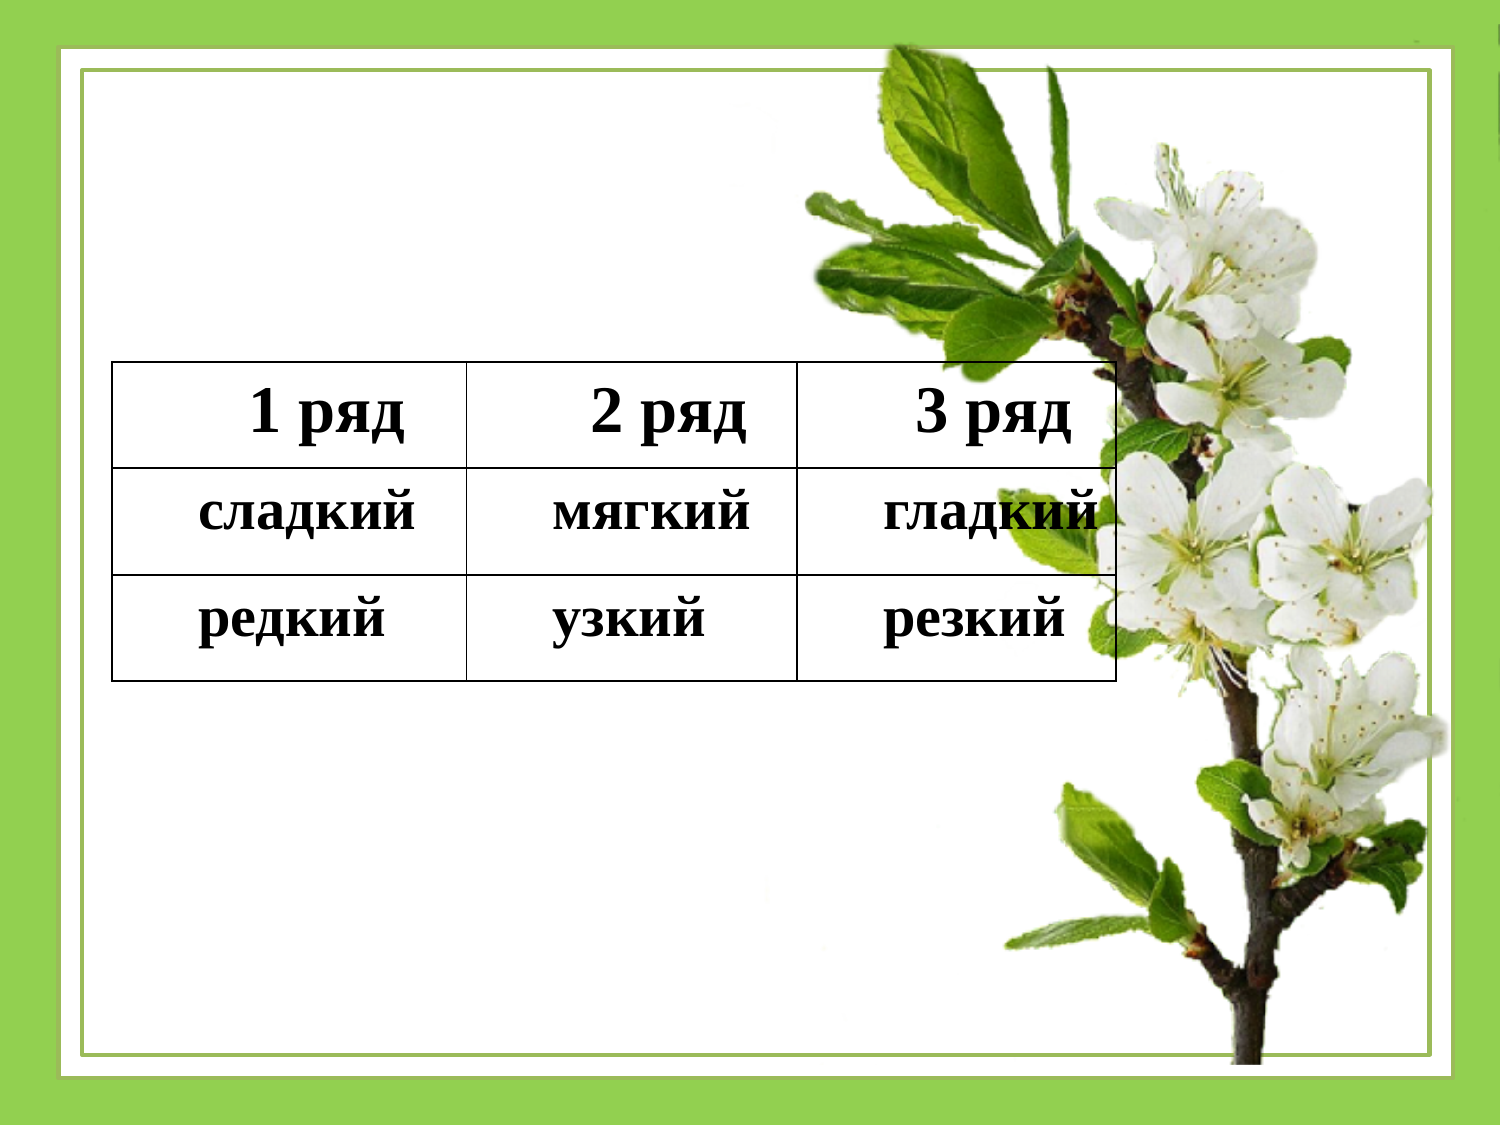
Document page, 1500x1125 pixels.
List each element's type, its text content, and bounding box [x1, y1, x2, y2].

table_cell сладкий [113, 469, 466, 574]
table_header 2 ряд [467, 363, 796, 467]
table_header 3 ряд [798, 363, 1115, 467]
table_header 1 ряд [113, 363, 466, 467]
picture [729, 25, 1499, 1064]
table_cell редкий [113, 576, 466, 680]
table_cell гладкий [798, 469, 1115, 574]
table_cell резкий [798, 576, 1115, 680]
table_cell узкий [467, 576, 796, 680]
table_cell мягкий [467, 469, 796, 574]
